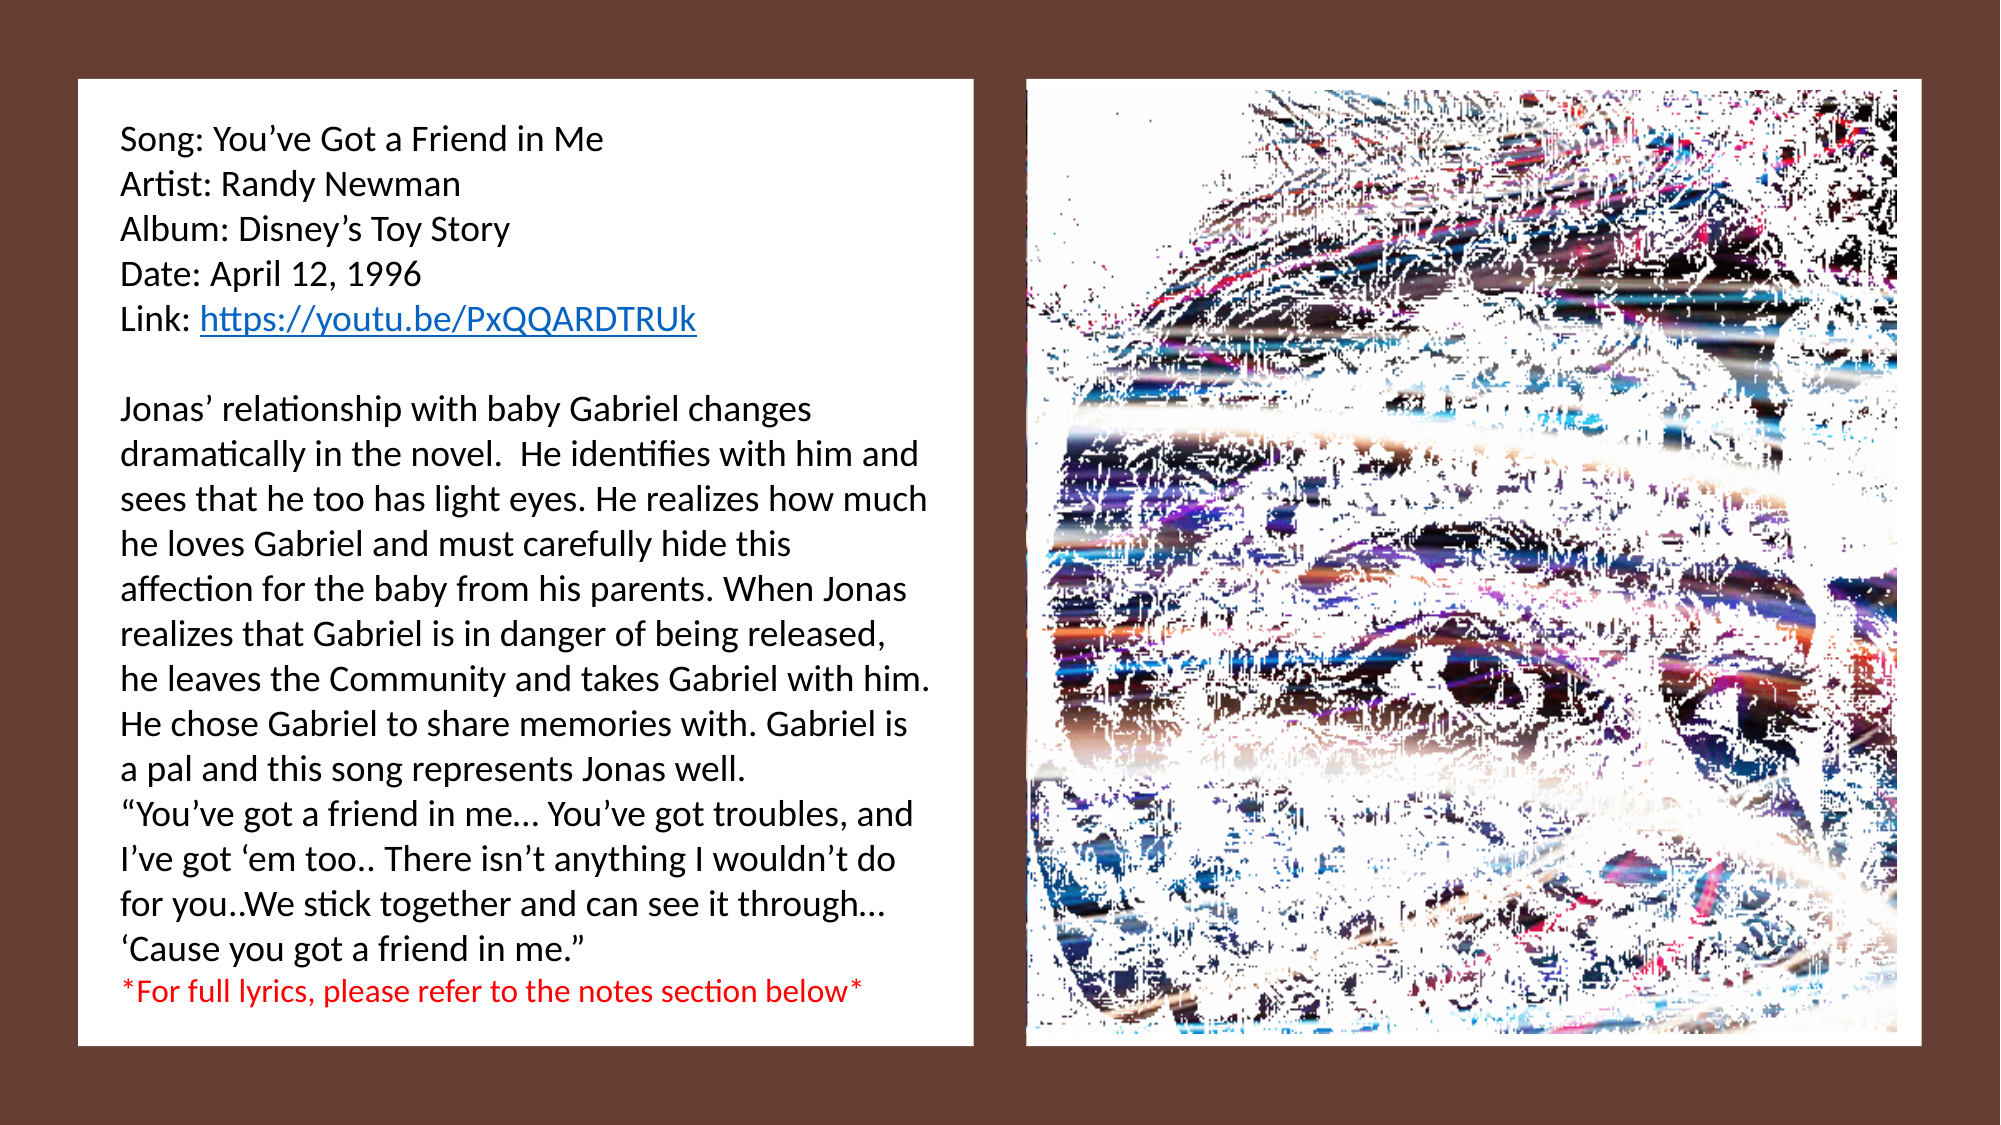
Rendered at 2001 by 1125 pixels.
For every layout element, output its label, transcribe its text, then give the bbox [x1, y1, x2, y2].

text_box [1025, 78, 1923, 1047]
text_box [77, 78, 975, 1047]
picture [1026, 90, 1897, 1034]
text_box Song: You’ve Got a Friend in Me Artist: Randy Newman Album: Disney’s Toy Story Date: April 12, 1996 Link: https://youtu.be/PxQQARDTRUk Jonas’ relationship with baby Gabriel changes dramatically in the novel. He identifies with him and sees that he too has light eyes. He realizes how much he loves Gabriel and must carefully hide this affection for the baby from his parents. When Jonas realizes that Gabriel is in danger of being released, he leaves the Community and takes Gabriel with him. He chose Gabriel to share memories with. Gabriel is a pal and this song represents Jonas well. “You’ve got a friend in me… You’ve got troubles, and I’ve got ‘em too.. There isn’t anything I wouldn’t do for you..We stick together and can see it through… ‘Cause you got a friend in me.” *For full lyrics, please refer to the notes section below* [105, 107, 947, 1125]
text_box [0, 0, 2000, 1125]
